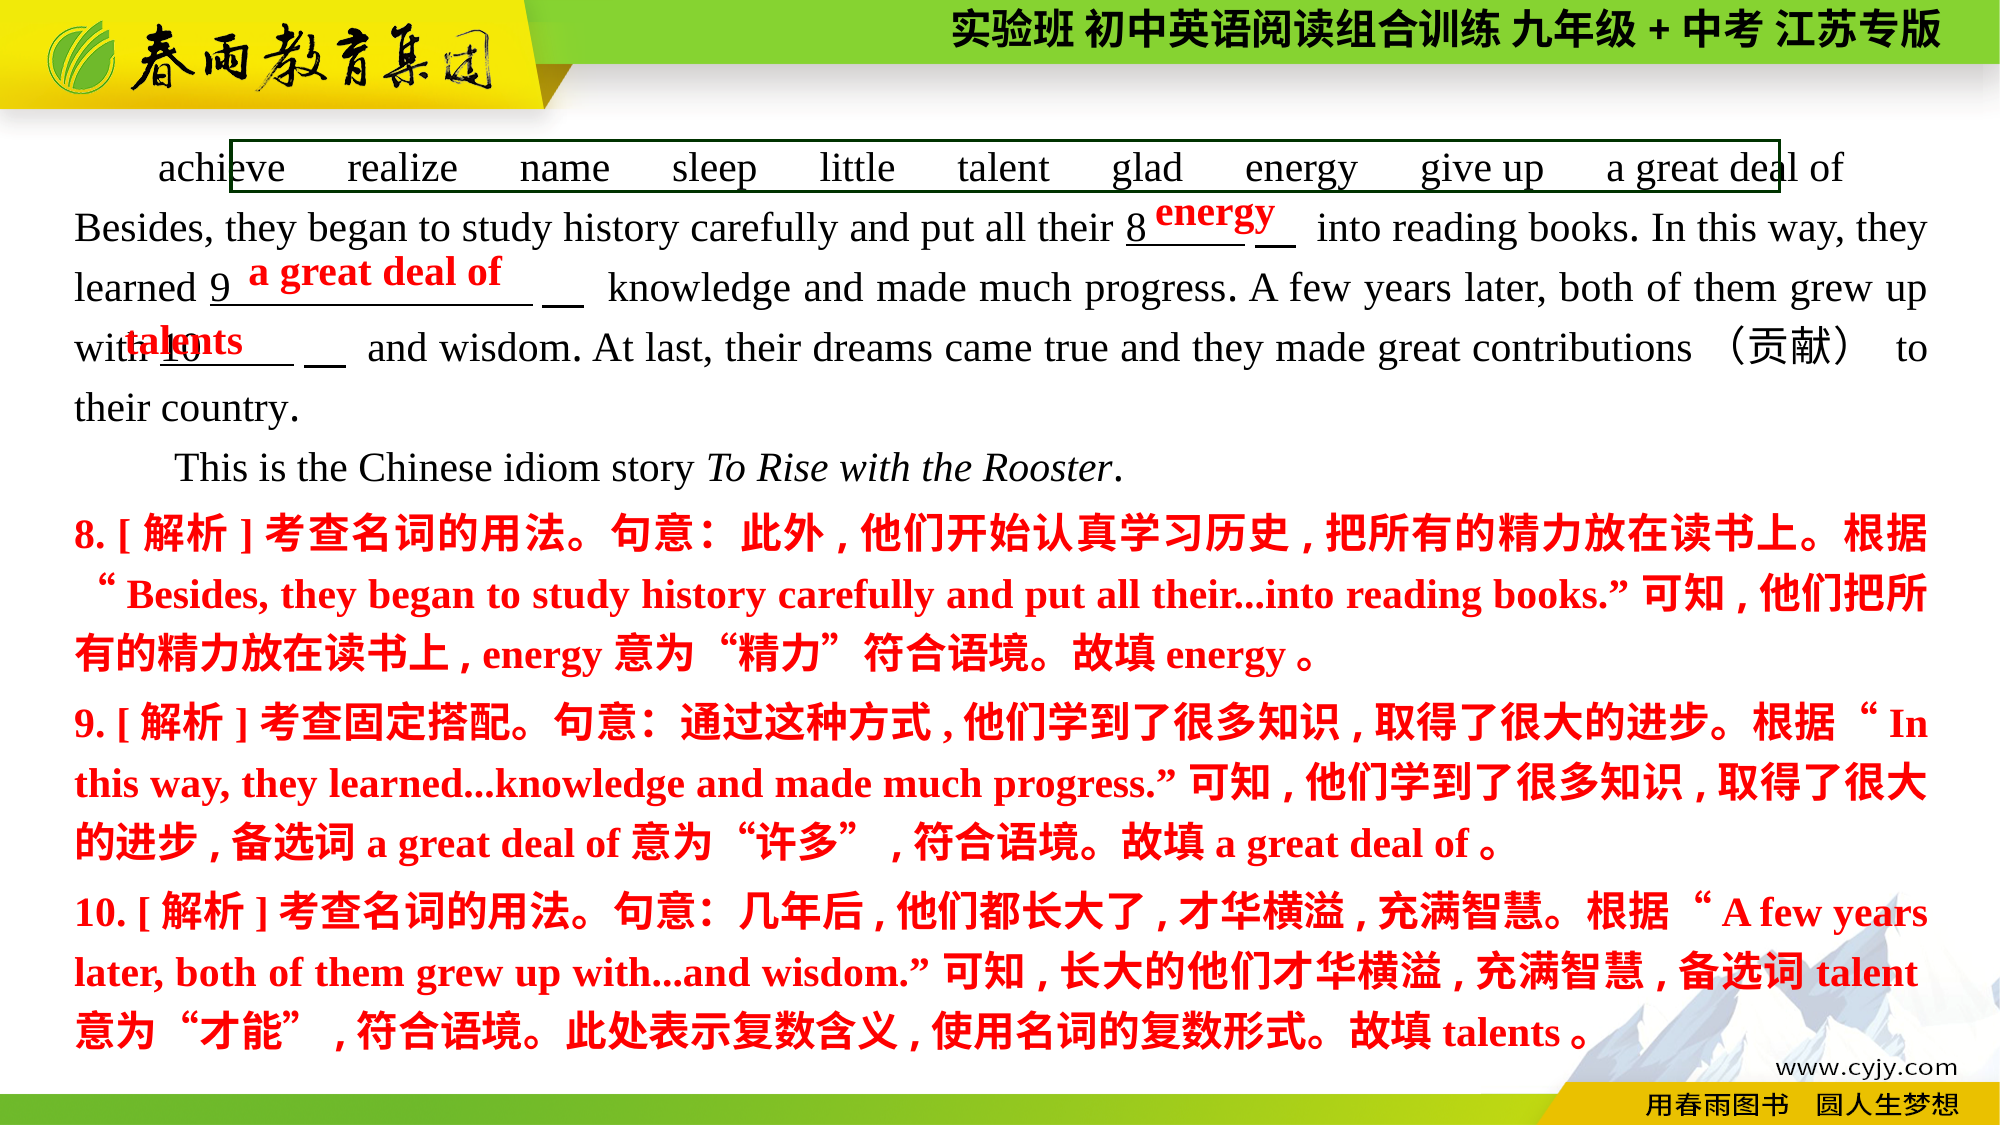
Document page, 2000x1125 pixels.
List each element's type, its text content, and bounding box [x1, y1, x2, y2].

text_box 8. [解析]考查名词的用法。句意：此外,他们开始认真学习历史,把所有的精力放在读书上。根据“Besides, they began to study history carefully and put all their...into reading books.”可知,他们把所有的精力放在读书上, energy意为“精力”符合语境。故填energy。 [59, 489, 1944, 678]
text_box talents [109, 305, 310, 371]
text_box 9. [解析]考查固定搭配。句意：通过这种方式,他们学到了很多知识,取得了很大的进步。根据“In this way, they learned...knowledge and made much progress.”可知,他们学到了很多知识,取得了很大的进步,备选词a great deal of意为“许多”,符合语境。故填a great deal of。 [59, 678, 1944, 867]
picture [0, 0, 2000, 1125]
text_box [231, 140, 1780, 192]
text_box a great deal of [233, 236, 569, 302]
list achieve realize name sleep little talent glad energy give up a great deal of Besides, they began to study history carefully and put all their 8 into reading books. In this way, they learned 9 knowledge and made much progress. A few years later, both of them grew up with 10 and wisdom. At last, their dreams came true and they made great contributions（贡献） to their country. This is the Chinese idiom story To Rise with the Rooster. [59, 122, 1944, 489]
text_box energy [1140, 176, 1343, 242]
text_box 10. [解析]考查名词的用法。句意：几年后,他们都长大了,才华横溢,充满智慧。根据“A few years later, both of them grew up with...and wisdom.”可知,长大的他们才华横溢,充满智慧,备选词talent意为“才能”,符合语境。此处表示复数含义,使用名词的复数形式。故填talents。 [59, 867, 1944, 1063]
